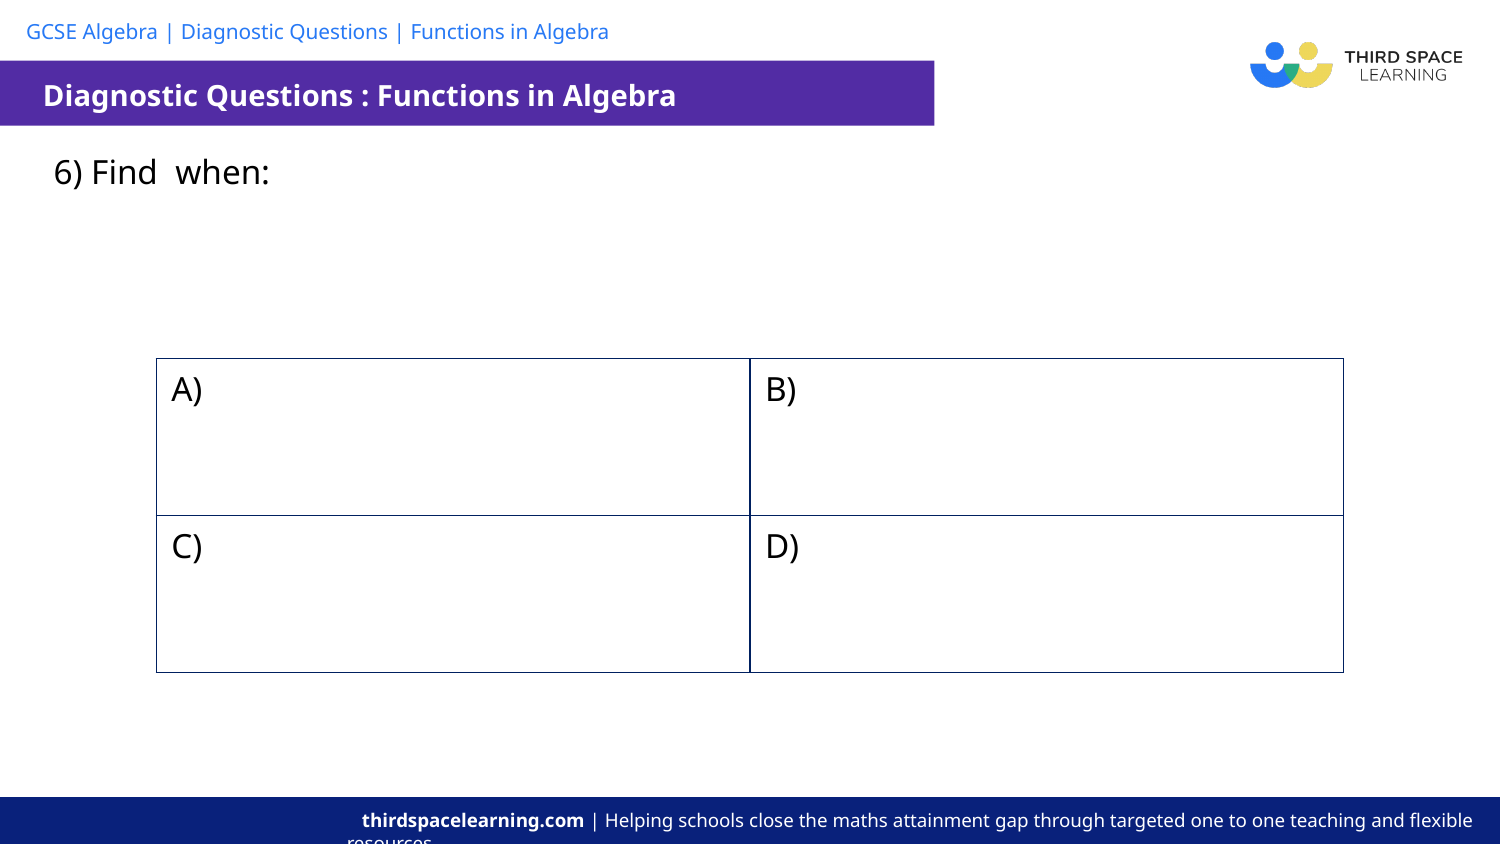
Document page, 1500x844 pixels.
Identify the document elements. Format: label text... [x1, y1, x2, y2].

picture [1250, 33, 1465, 99]
text_box Diagnostic Questions : Functions in Algebra [27, 61, 849, 127]
